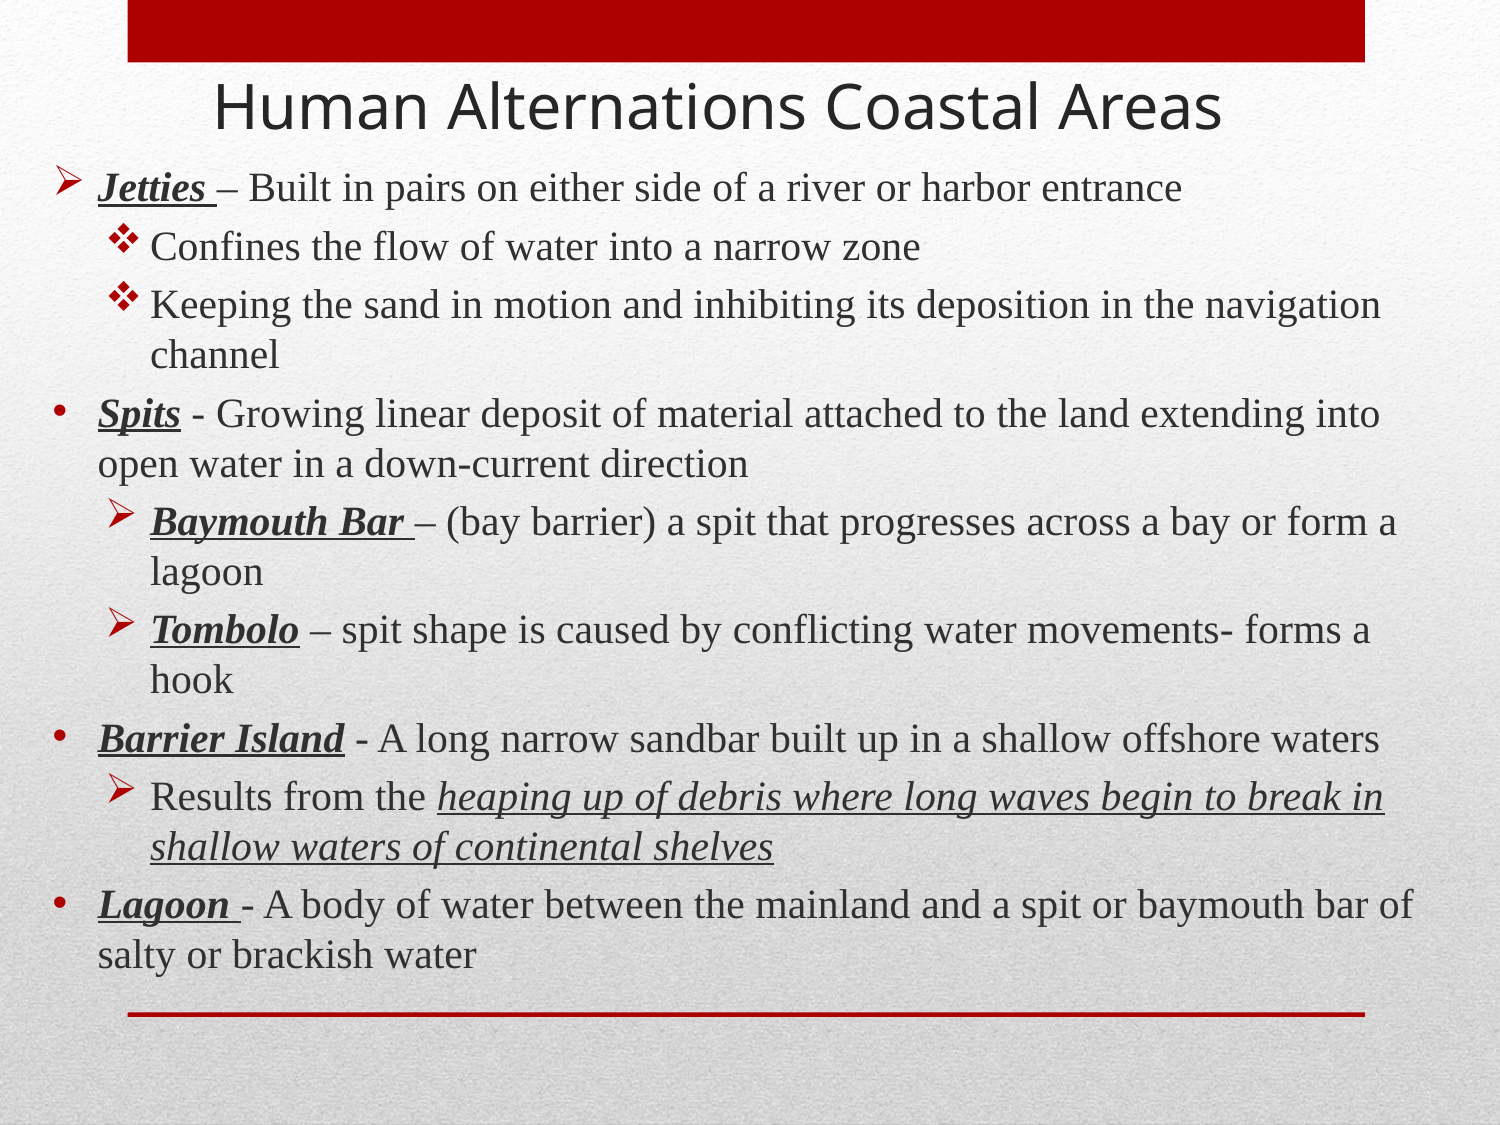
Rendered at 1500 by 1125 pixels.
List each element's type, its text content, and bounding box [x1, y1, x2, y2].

title Human Alternations Coastal Areas [150, 5, 1288, 150]
list Jetties – Built in pairs on either side of a river or harbor entrance Confines the flow of water into a narrow zone Keeping the sand in motion and inhibiting its deposition in the navigation channel Spits - Growing linear deposit of material attached to the land extending into open water in a down-current direction Baymouth Bar – (bay barrier) a spit that progresses across a bay or form a lagoon Tombolo – spit shape is caused by conflicting water movements- forms a hook Barrier Island - A long narrow sandbar built up in a shallow offshore waters Results from the heaping up of debris where long waves begin to break in shallow waters of continental shelves Lagoon - A body of water between the mainland and a spit or baymouth bar of salty or brackish water [37, 149, 1475, 988]
